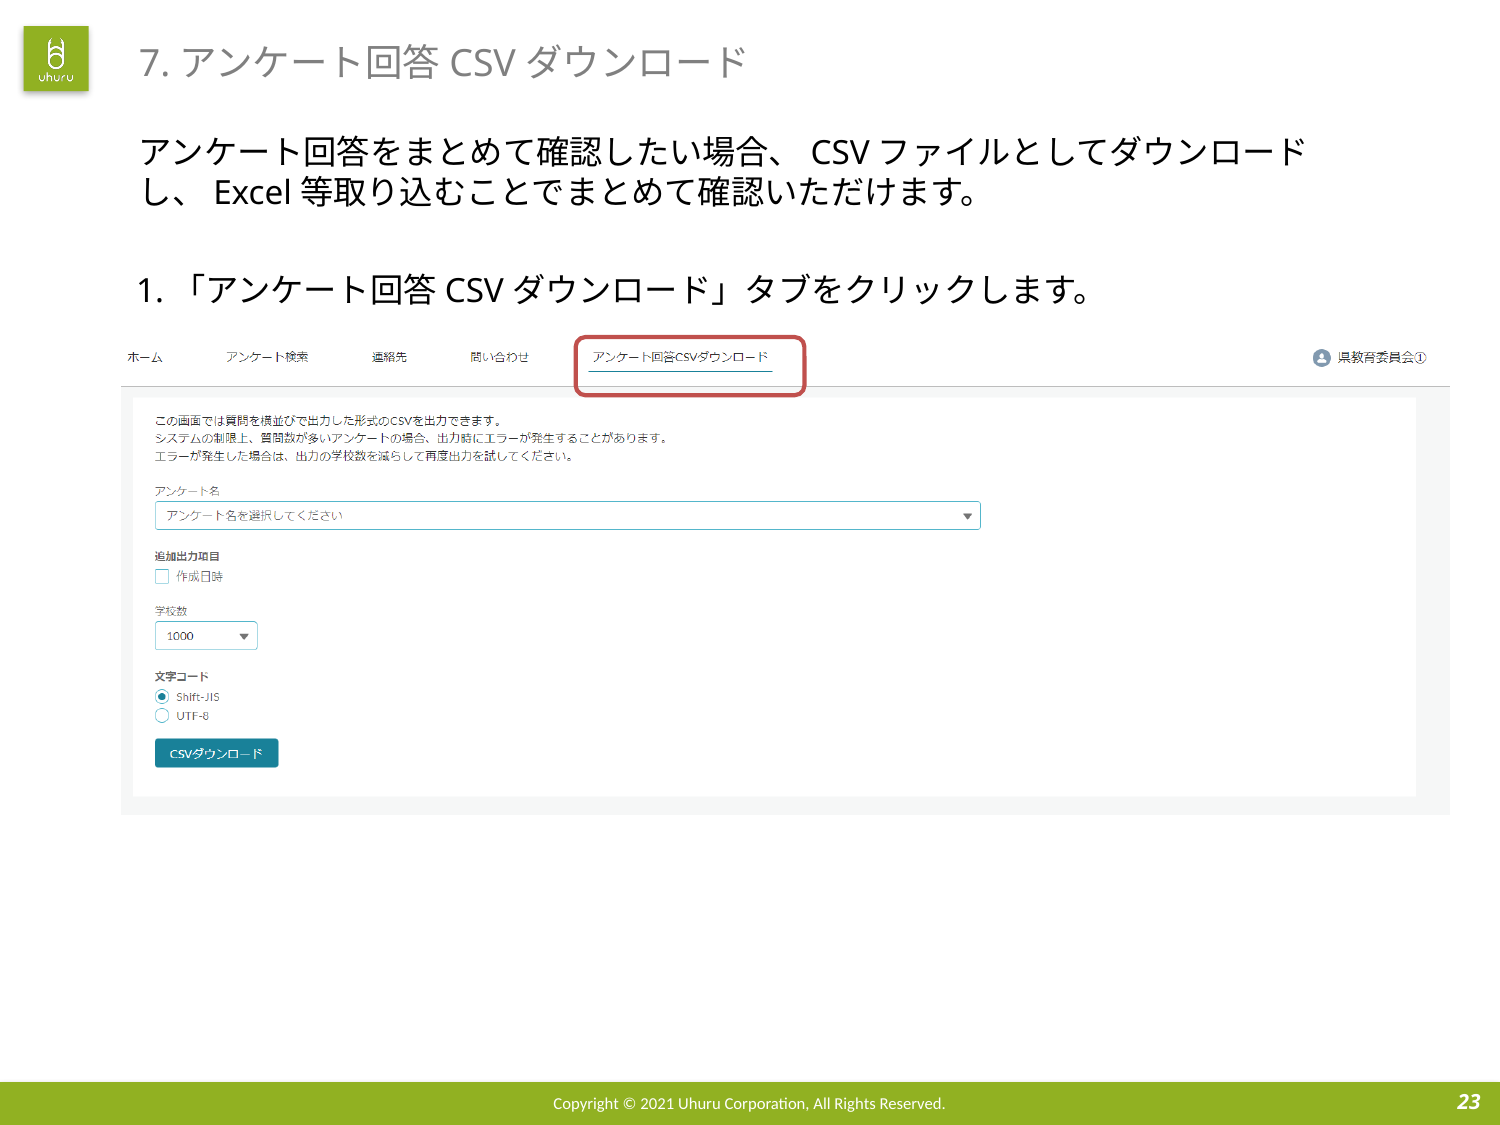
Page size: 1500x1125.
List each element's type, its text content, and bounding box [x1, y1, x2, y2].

picture [23, 25, 89, 92]
slide_number 23 [1391, 1088, 1496, 1118]
picture [120, 336, 1451, 816]
text_box 1.「アンケート回答CSVダウンロード」タブをクリックします。 [121, 262, 1423, 321]
list アンケート回答をまとめて確認したい場合、CSVファイルとしてダウンロードし、Excel等取り込むことでまとめて確認いただけます。 [123, 123, 1426, 238]
title 7.アンケート回答CSVダウンロード [123, 4, 1500, 119]
